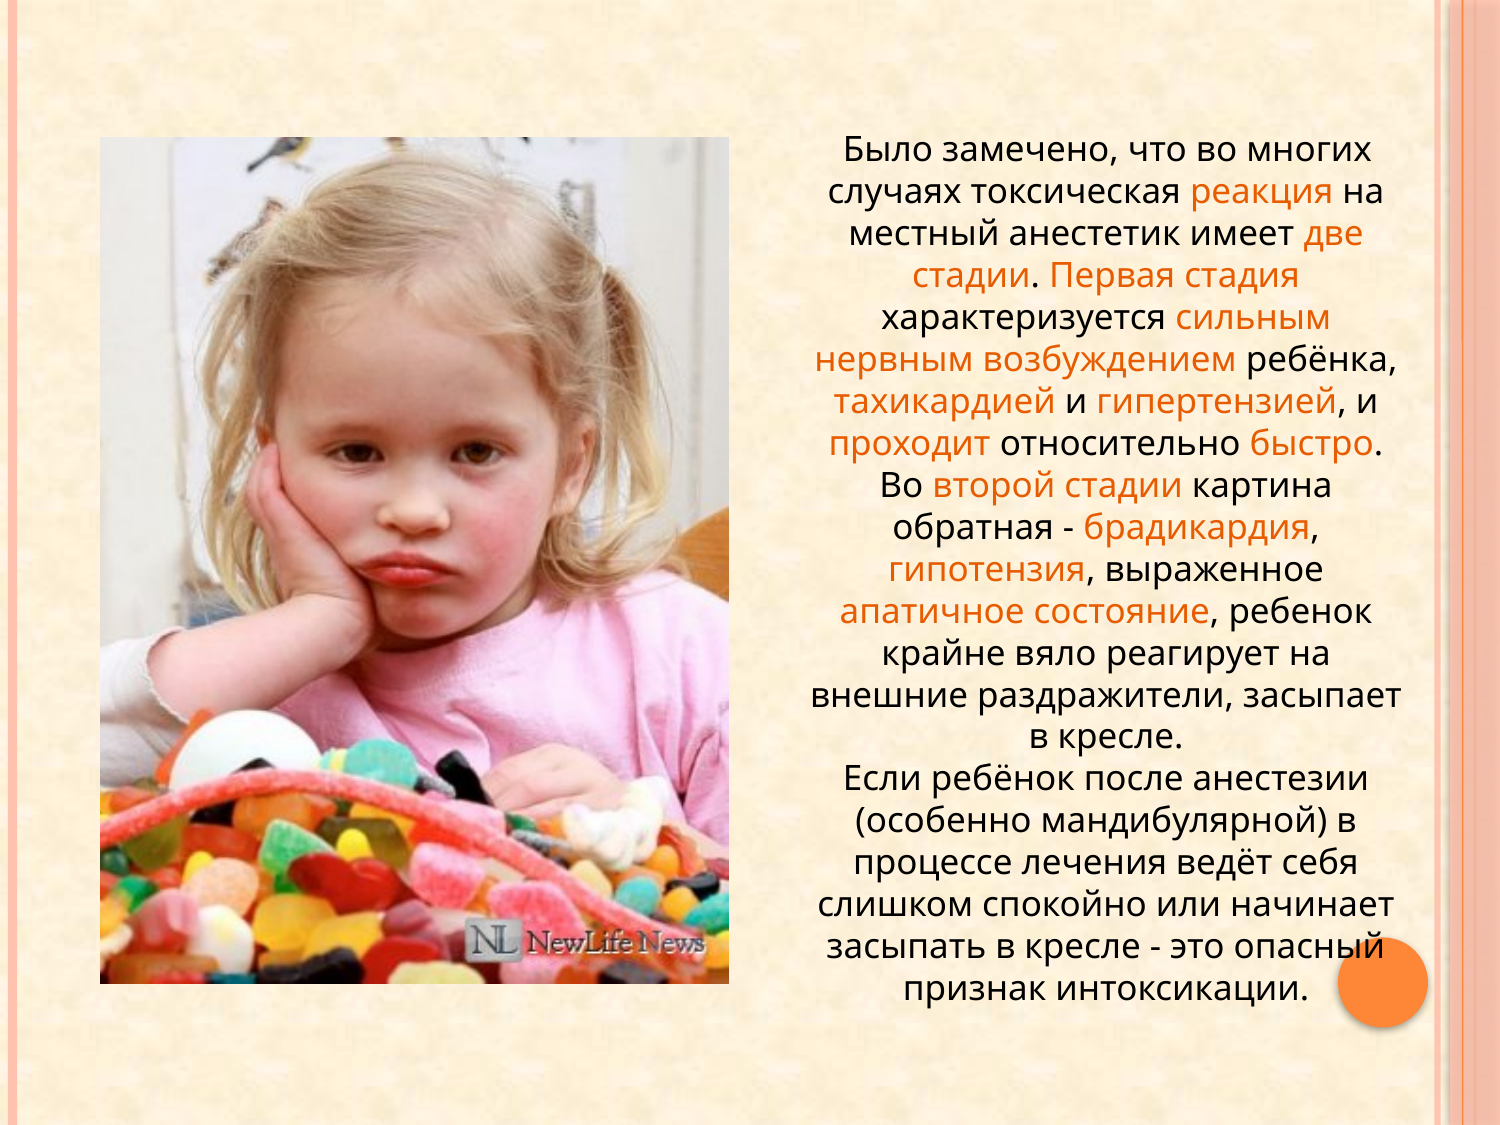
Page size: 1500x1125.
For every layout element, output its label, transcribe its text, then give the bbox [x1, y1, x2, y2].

picture [1441, 0, 1449, 1125]
picture [0, 0, 7, 1125]
picture [18, 0, 1434, 1125]
list Было замечено, что во многих случаях токсическая реакция на местный анестетик имеет две стадии. Первая стадия характеризуется сильным нервным возбуждением ребёнка, тахикардией и гипертензией, и проходит относительно быстро. Во второй стадии картина обратная - брадикардия, гипотензия, выраженное апатичное состояние, ребенок крайне вяло реагирует на внешние раздражители, засыпает в кресле. Если ребёнок после анестезии (особенно мандибулярной) в процессе лечения ведёт себя слишком спокойно или начинает засыпать в кресле - это опасный признак интоксикации. [750, 113, 1424, 1059]
